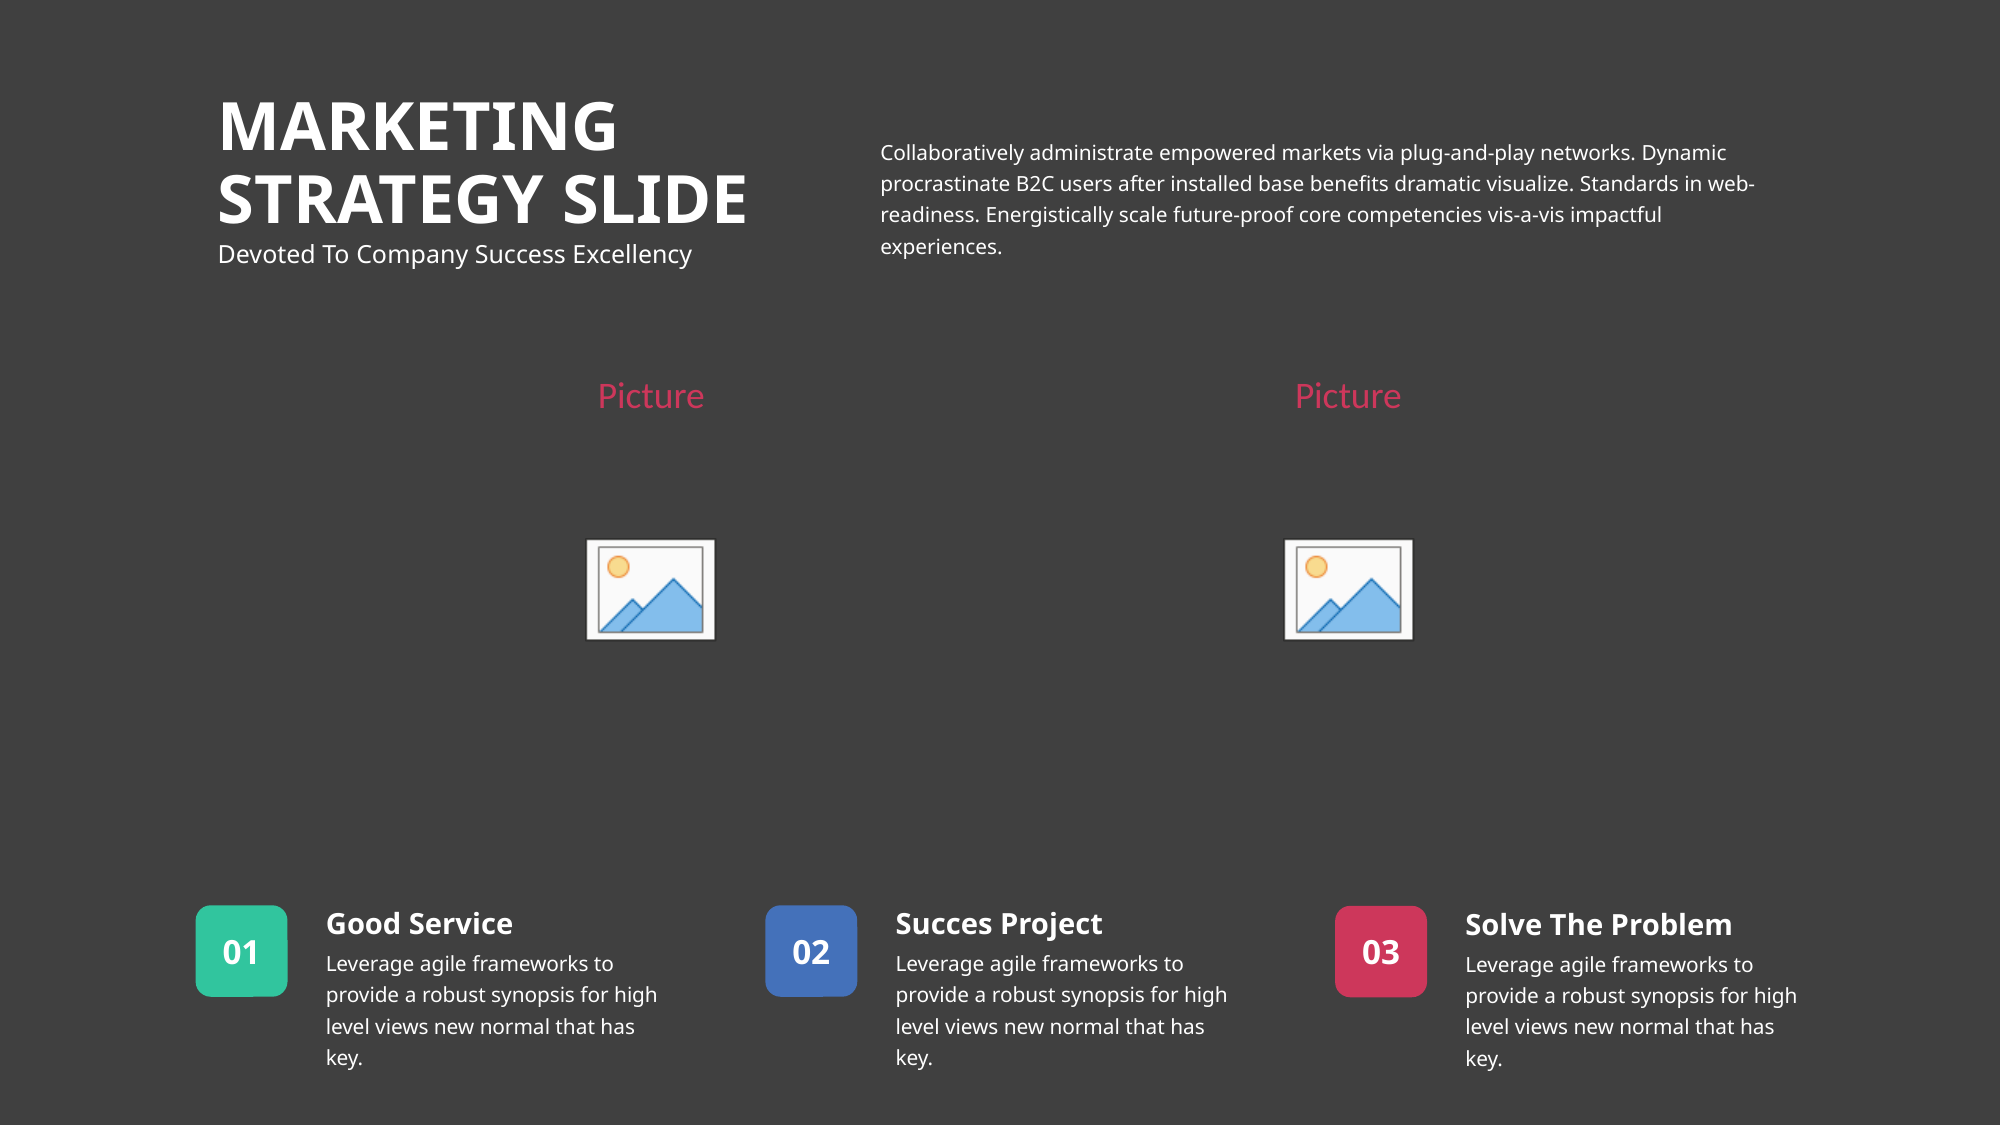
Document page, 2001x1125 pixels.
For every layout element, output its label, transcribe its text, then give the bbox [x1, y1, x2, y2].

text_box [764, 904, 859, 998]
text_box Leverage agile frameworks to provide a robust synopsis for high level views new normal that has key. [325, 944, 665, 1070]
text_box [1334, 904, 1429, 999]
picture [180, 363, 1820, 818]
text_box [217, 90, 797, 269]
text_box Collaboratively administrate empowered markets via plug-and-play networks. Dynamic procrastinate B2C users after installed base benefits dramatic visualize. Standards in web-readiness. Energistically scale future-proof core competencies vis-a-vis impactful experiences. [880, 133, 1783, 259]
text_box Leverage agile frameworks to provide a robust synopsis for high level views new normal that has key. [1465, 945, 1805, 1071]
text_box Solve The Problem [1465, 905, 1805, 941]
text_box 01 [204, 930, 279, 971]
text_box 02 [773, 930, 849, 971]
text_box 03 [1343, 931, 1419, 972]
text_box [194, 904, 289, 998]
text_box Leverage agile frameworks to provide a robust synopsis for high level views new normal that has key. [895, 944, 1235, 1070]
text_box Succes Project [895, 905, 1235, 941]
text_box Good Service [325, 905, 665, 941]
